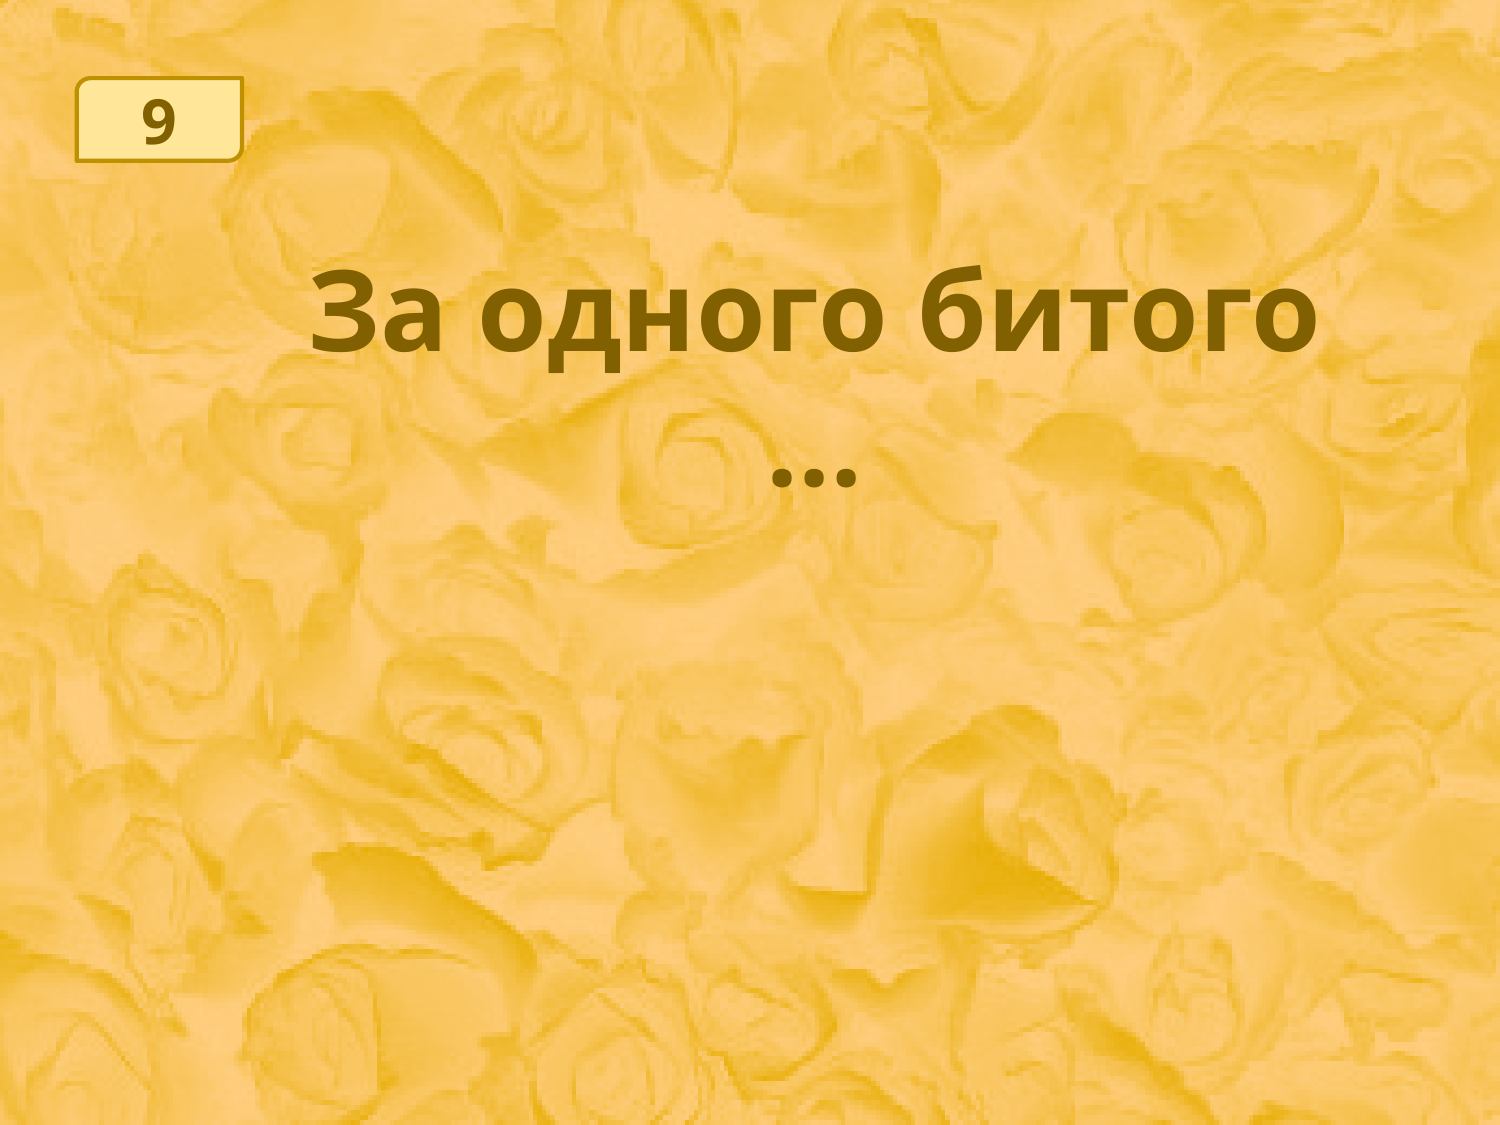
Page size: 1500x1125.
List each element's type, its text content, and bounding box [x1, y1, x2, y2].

text_box 9 [74, 76, 245, 163]
text_box За одного битого … [242, 231, 1388, 517]
